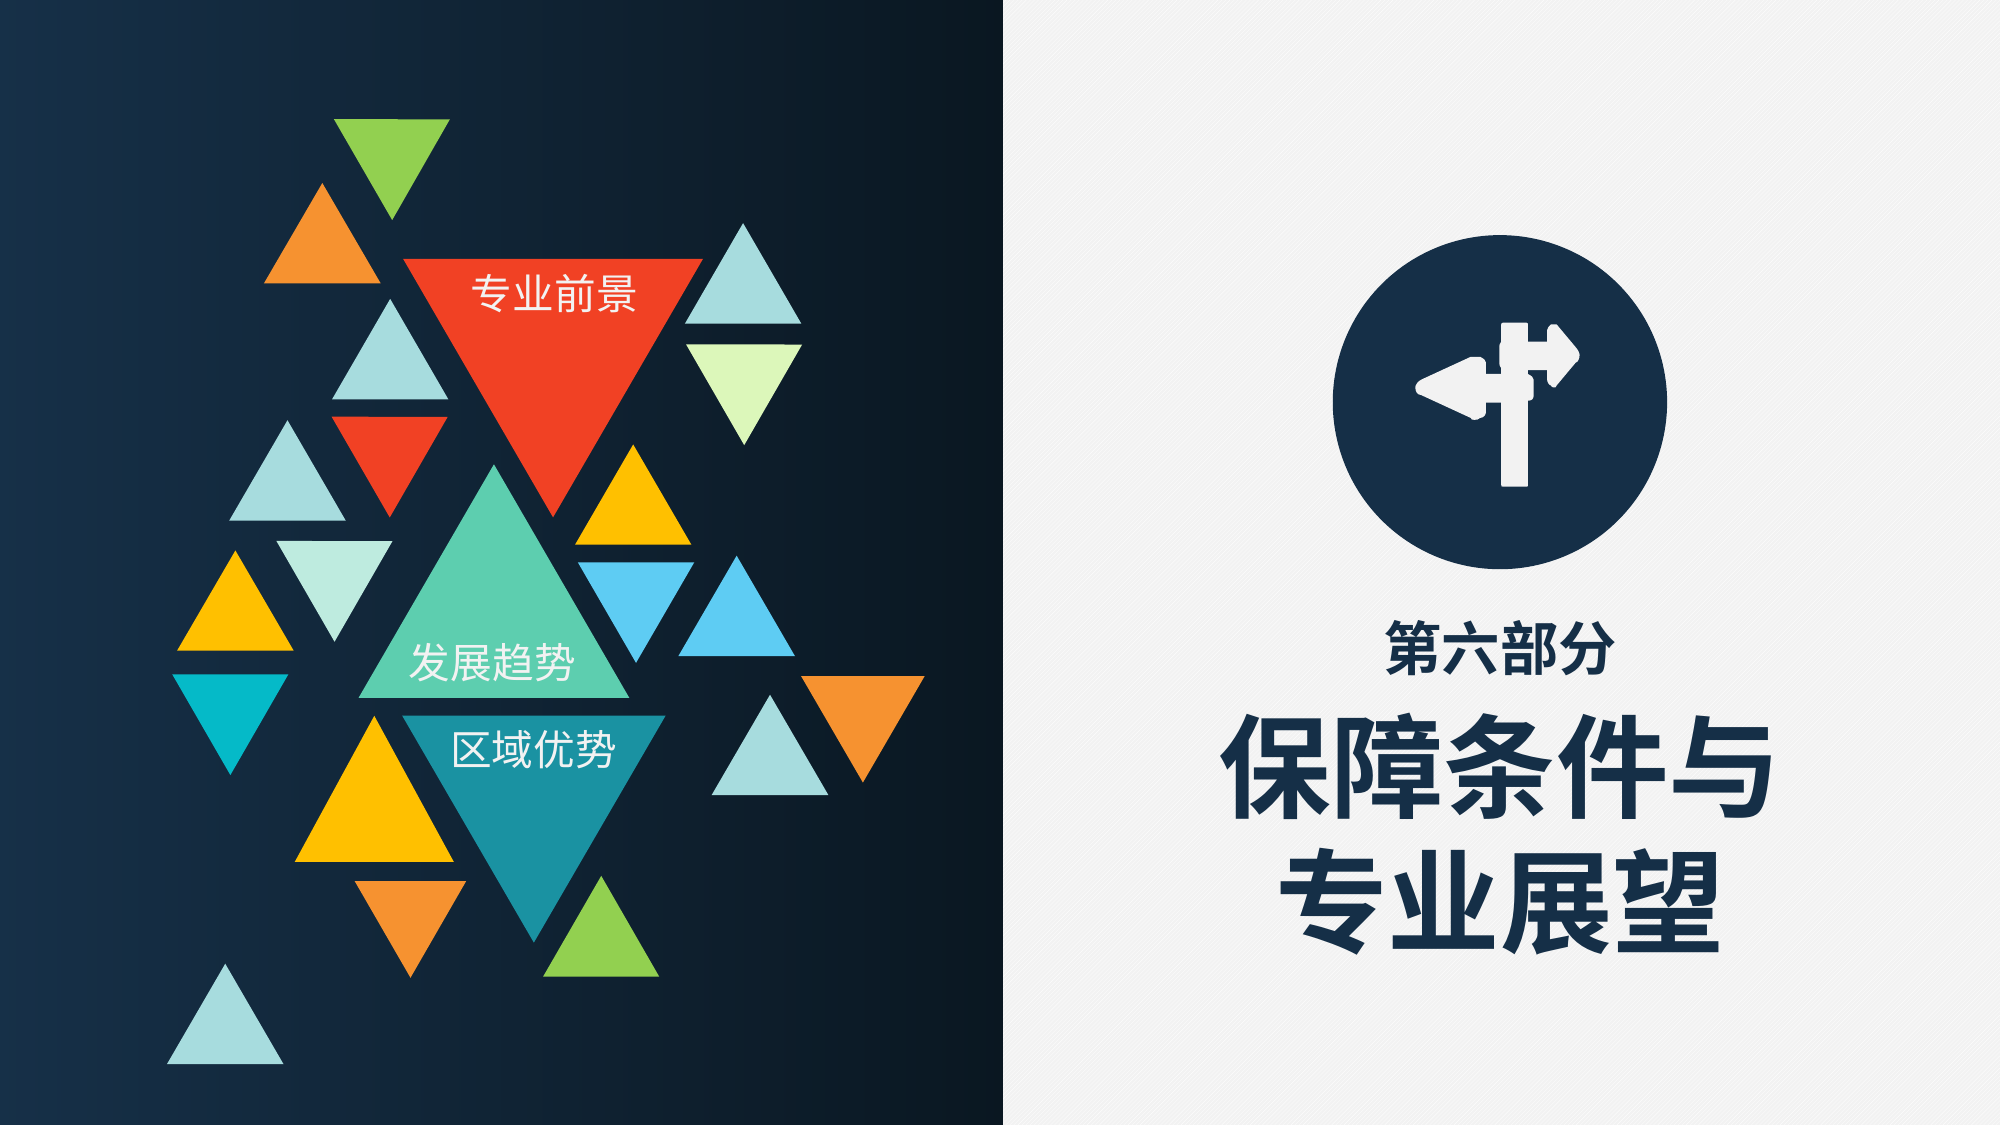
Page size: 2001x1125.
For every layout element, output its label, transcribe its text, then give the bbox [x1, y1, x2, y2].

text_box [352, 880, 468, 980]
text_box 保障条件与 专业展望 [1203, 689, 1797, 975]
text_box [293, 713, 456, 863]
text_box [439, 782, 629, 945]
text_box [1332, 235, 1668, 570]
text_box 发展趋势 [394, 629, 591, 694]
text_box [274, 539, 395, 644]
text_box 专业前景 [455, 260, 653, 326]
text_box [400, 714, 668, 775]
text_box [332, 118, 452, 223]
text_box [576, 561, 697, 665]
text_box [329, 415, 450, 520]
text_box [799, 674, 927, 785]
text_box [573, 442, 694, 546]
text_box [165, 961, 286, 1066]
text_box [227, 418, 348, 522]
text_box [541, 873, 661, 978]
text_box [709, 692, 831, 797]
text_box [330, 296, 451, 401]
text_box [683, 221, 804, 325]
text_box [175, 548, 296, 652]
text_box [684, 343, 804, 448]
text_box [356, 462, 632, 699]
text_box 区域优势 [435, 716, 633, 782]
text_box [262, 180, 383, 285]
text_box 第六部分 [1368, 604, 1632, 690]
text_box [676, 553, 797, 658]
text_box [170, 673, 291, 778]
text_box [401, 257, 705, 520]
